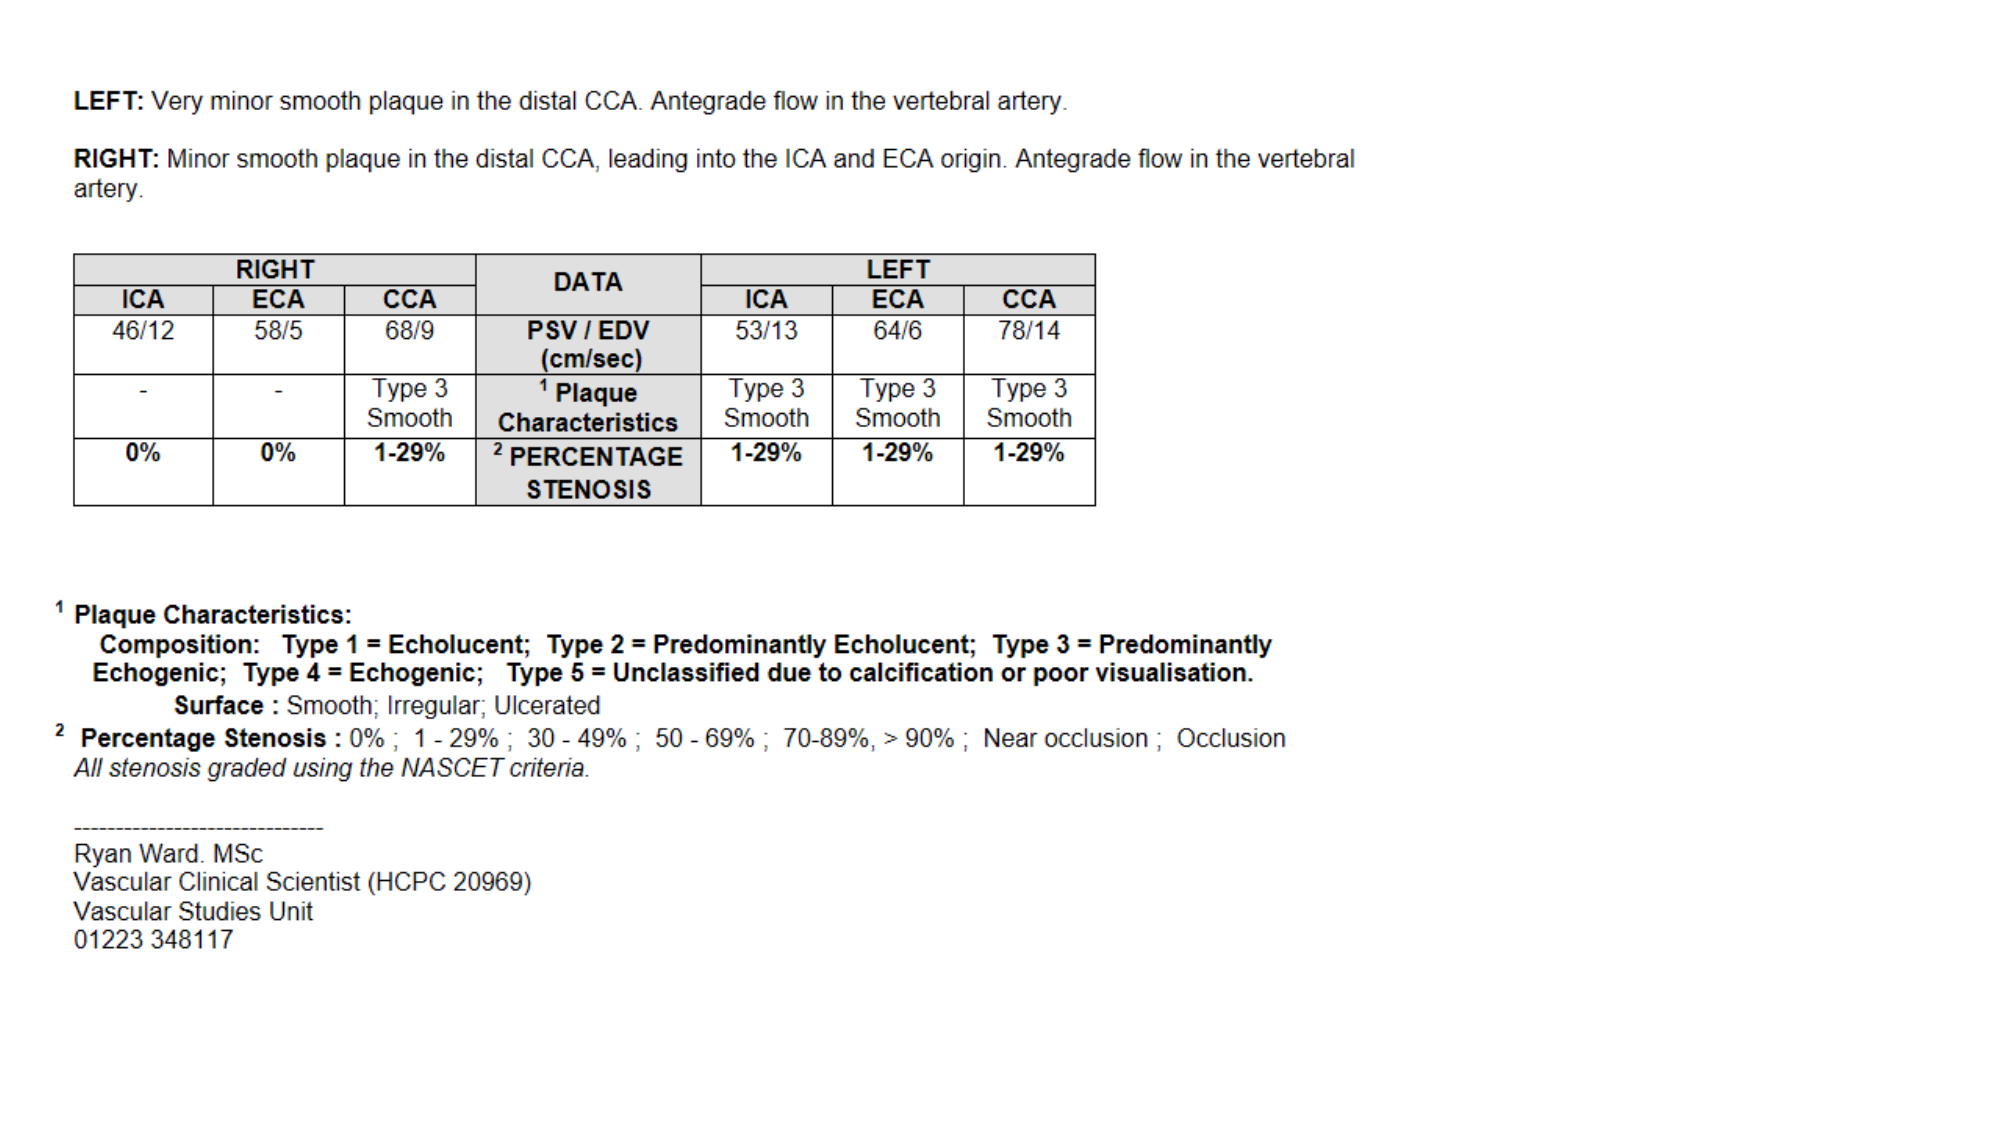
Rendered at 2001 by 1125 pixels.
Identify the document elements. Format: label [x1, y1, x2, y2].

picture [49, 85, 1392, 969]
